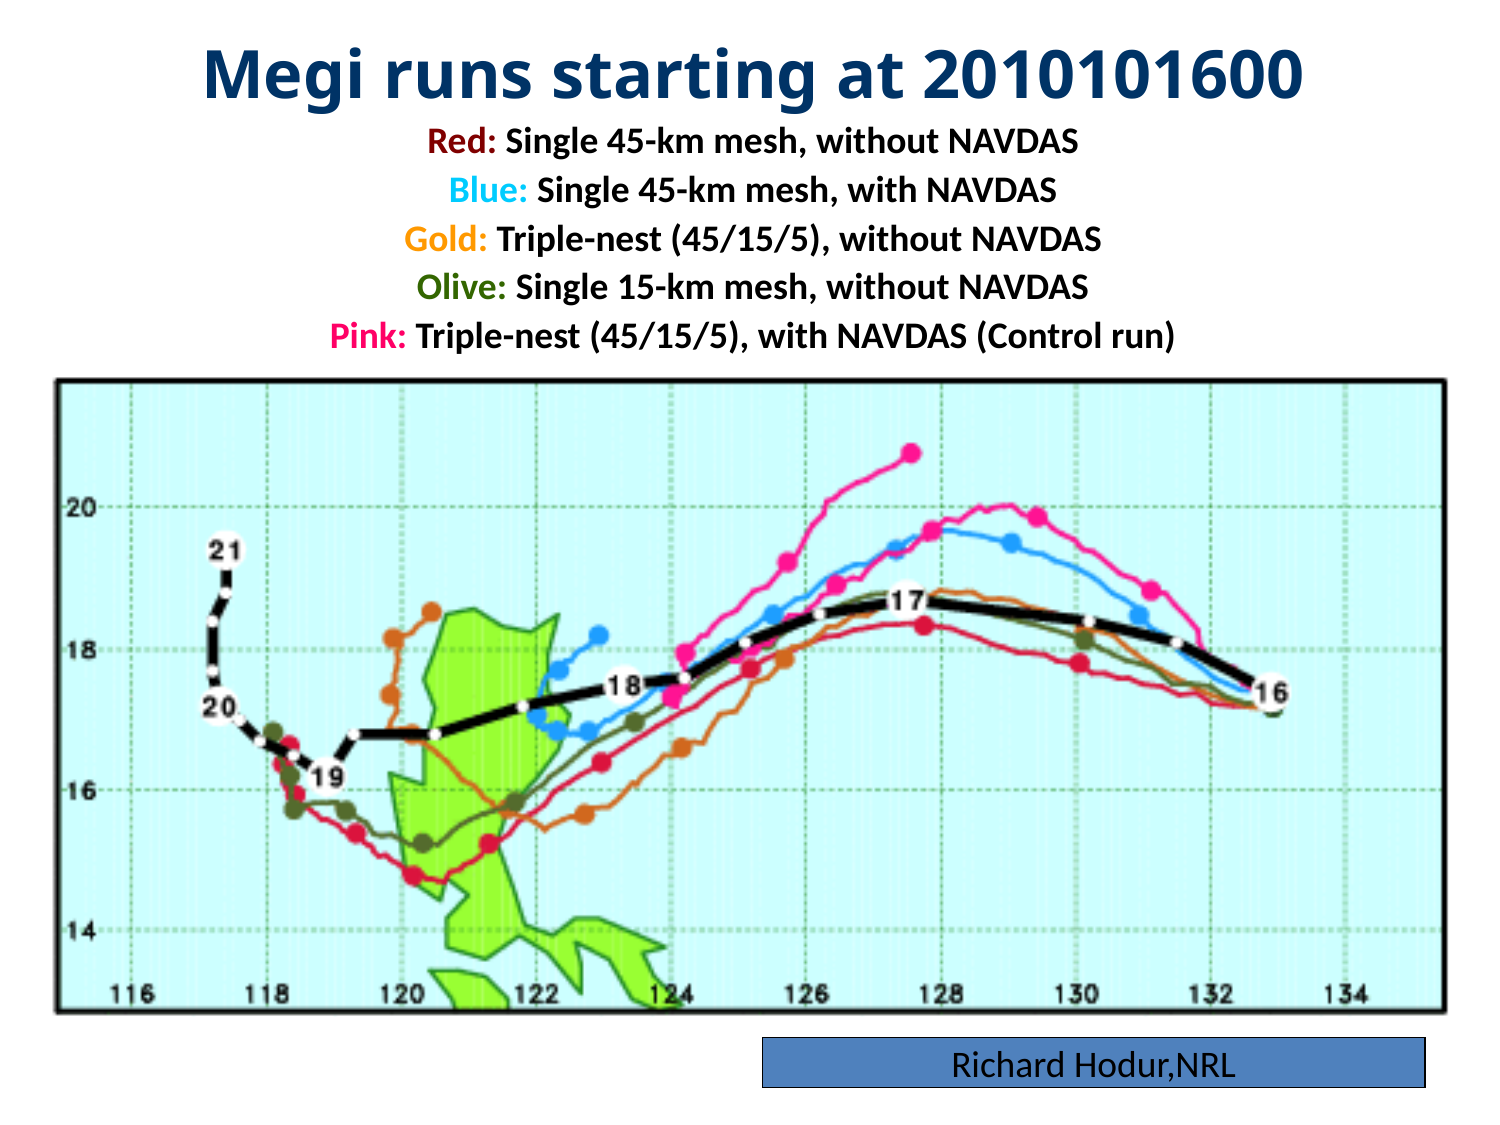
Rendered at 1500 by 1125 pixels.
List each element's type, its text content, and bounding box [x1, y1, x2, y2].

picture [49, 374, 1452, 1017]
text_box Megi runs starting at 2010101600 Red: Single 45-km mesh, without NAVDAS Blue: Single 45-km mesh, with NAVDAS Gold: Triple-nest (45/15/5), without NAVDAS Olive: Single 15-km mesh, without NAVDAS Pink: Triple-nest (45/15/5), with NAVDAS (Control run) [77, 24, 1430, 364]
text_box Richard Hodur,NRL [762, 1037, 1425, 1088]
